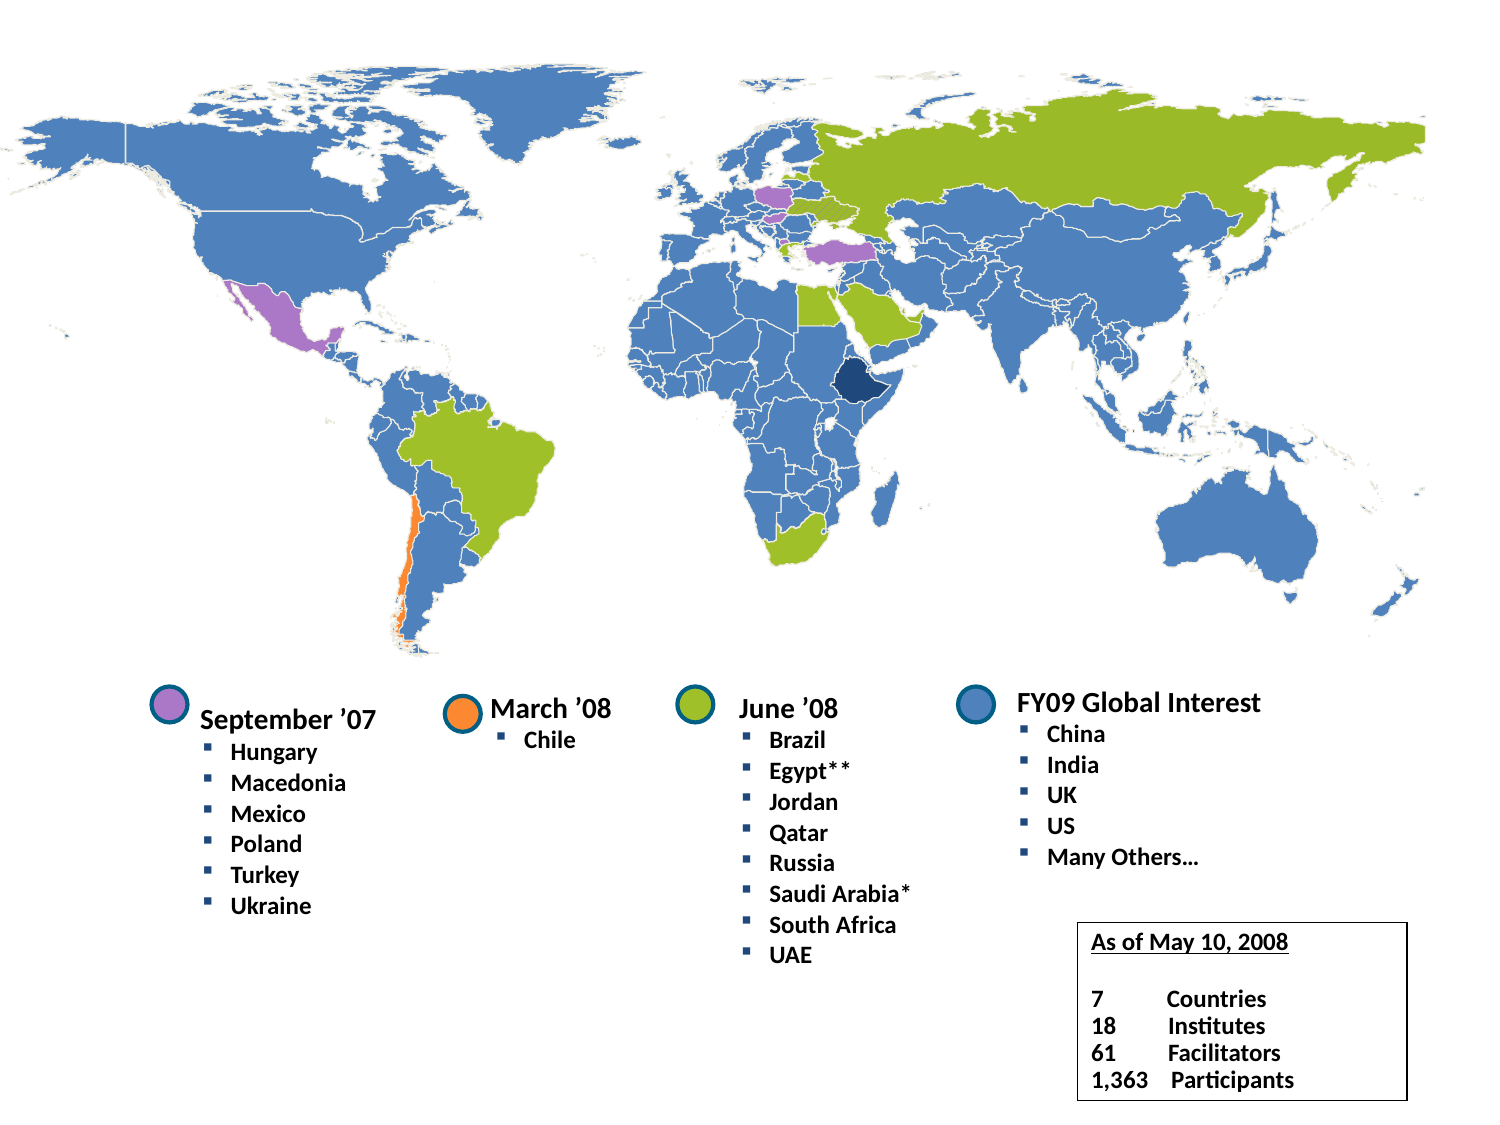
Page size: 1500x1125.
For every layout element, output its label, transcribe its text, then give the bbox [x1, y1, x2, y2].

text_box Brazil Egypt** Jordan Qatar Russia Saudi Arabia* South Africa UAE [726, 743, 1023, 977]
text_box June ’08 [724, 675, 1025, 743]
text_box Hungary Macedonia Mexico Poland Turkey Ukraine [187, 754, 417, 927]
text_box September ’07 [185, 686, 486, 754]
text_box [958, 686, 995, 723]
text_box [151, 686, 188, 723]
text_box March ’08 [475, 675, 724, 743]
text_box Chile [480, 743, 728, 762]
text_box FY09 Global Interest [1002, 669, 1353, 737]
text_box [677, 686, 714, 723]
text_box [0, 63, 1426, 658]
text_box [444, 695, 481, 732]
text_box As of May 10, 2008 7 Countries 18 Institutes 61 Facilitators 1,363 Participants [1077, 922, 1407, 1101]
text_box China India UK US Many Others… [1003, 737, 1283, 879]
